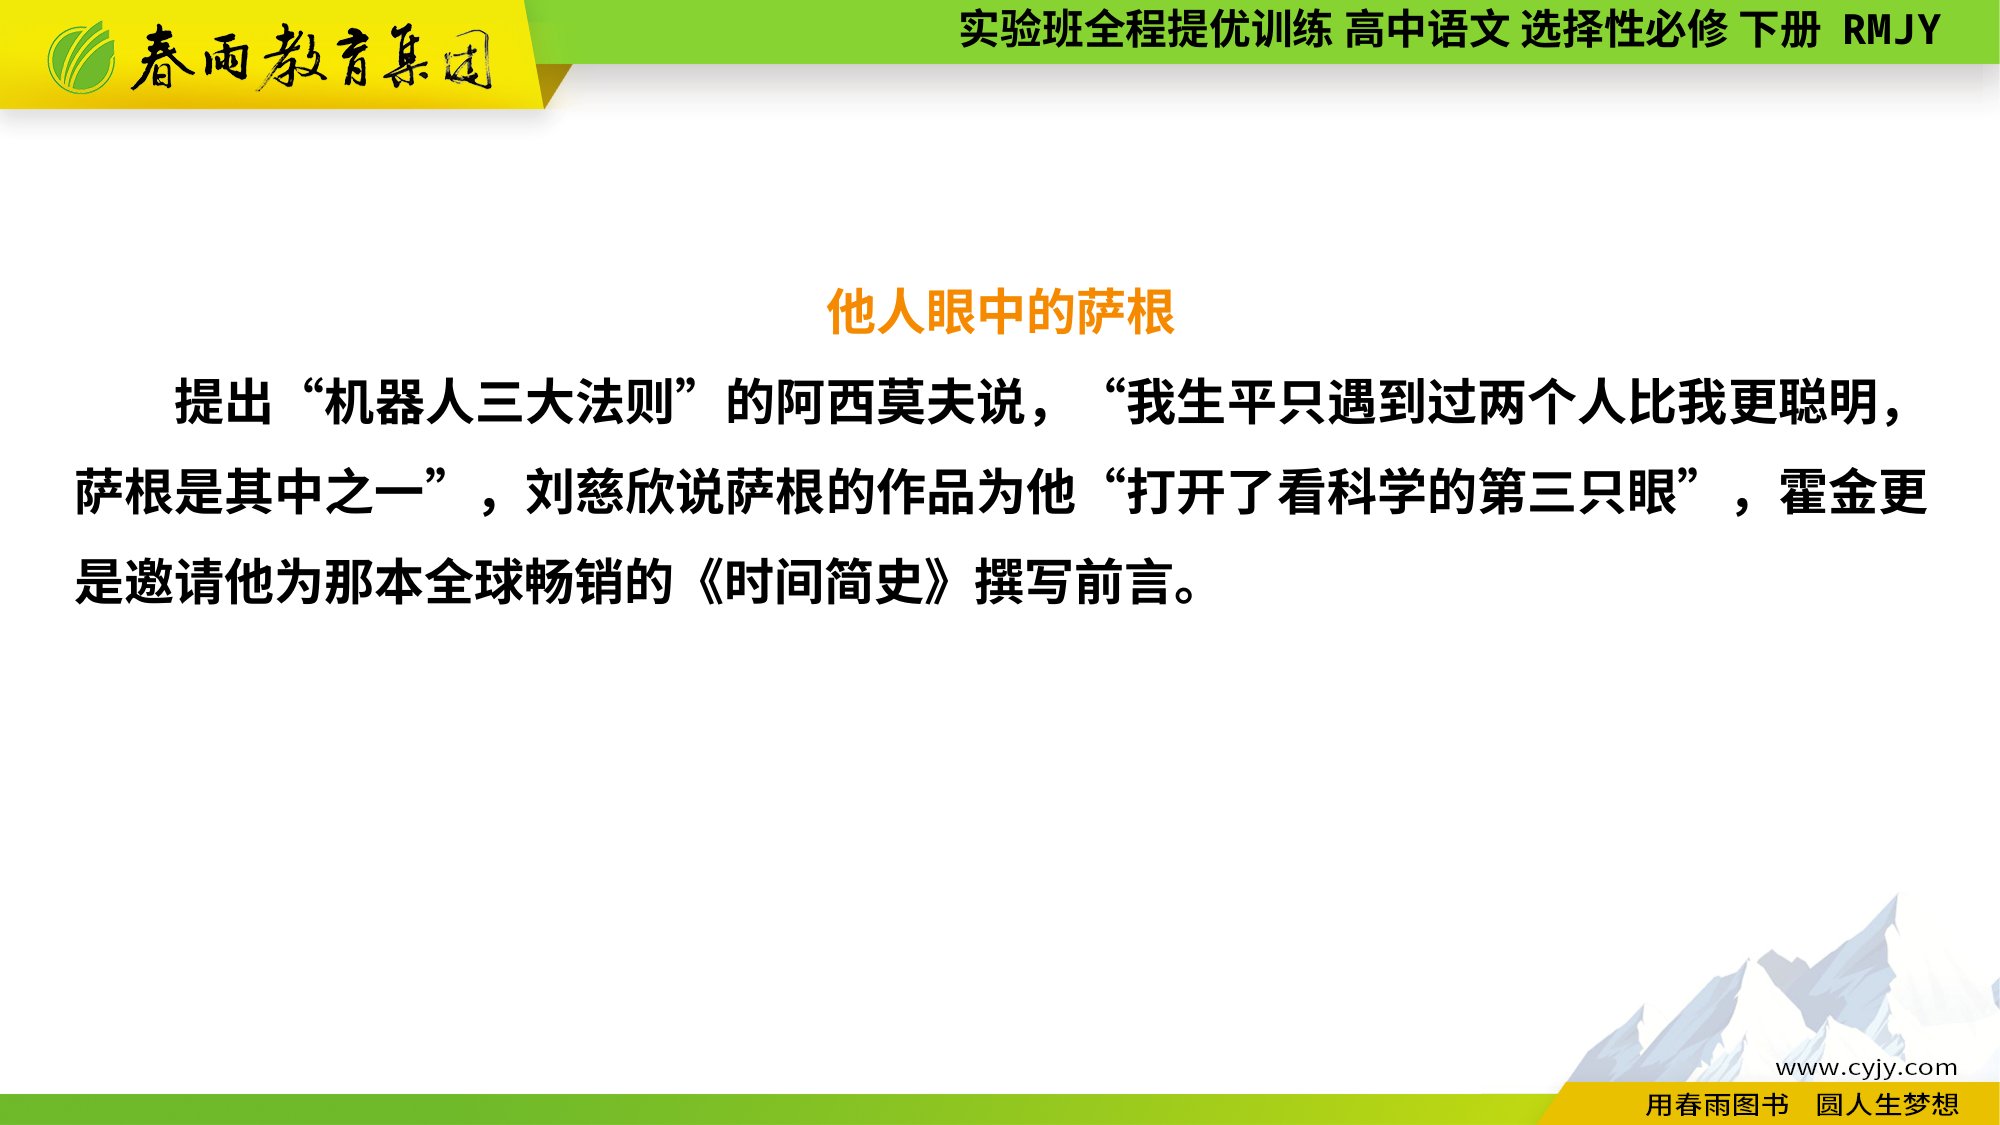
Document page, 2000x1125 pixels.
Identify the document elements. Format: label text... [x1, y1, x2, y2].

picture [0, 0, 2000, 1125]
list 他人眼中的萨根 提出“机器人三大法则”的阿西莫夫说，“我生平只遇到过两个人比我更聪明，萨根是其中之一”，刘慈欣说萨根的作品为他“打开了看科学的第三只眼”，霍金更是邀请他为那本全球畅销的《时间简史》撰写前言。 [59, 242, 1944, 622]
